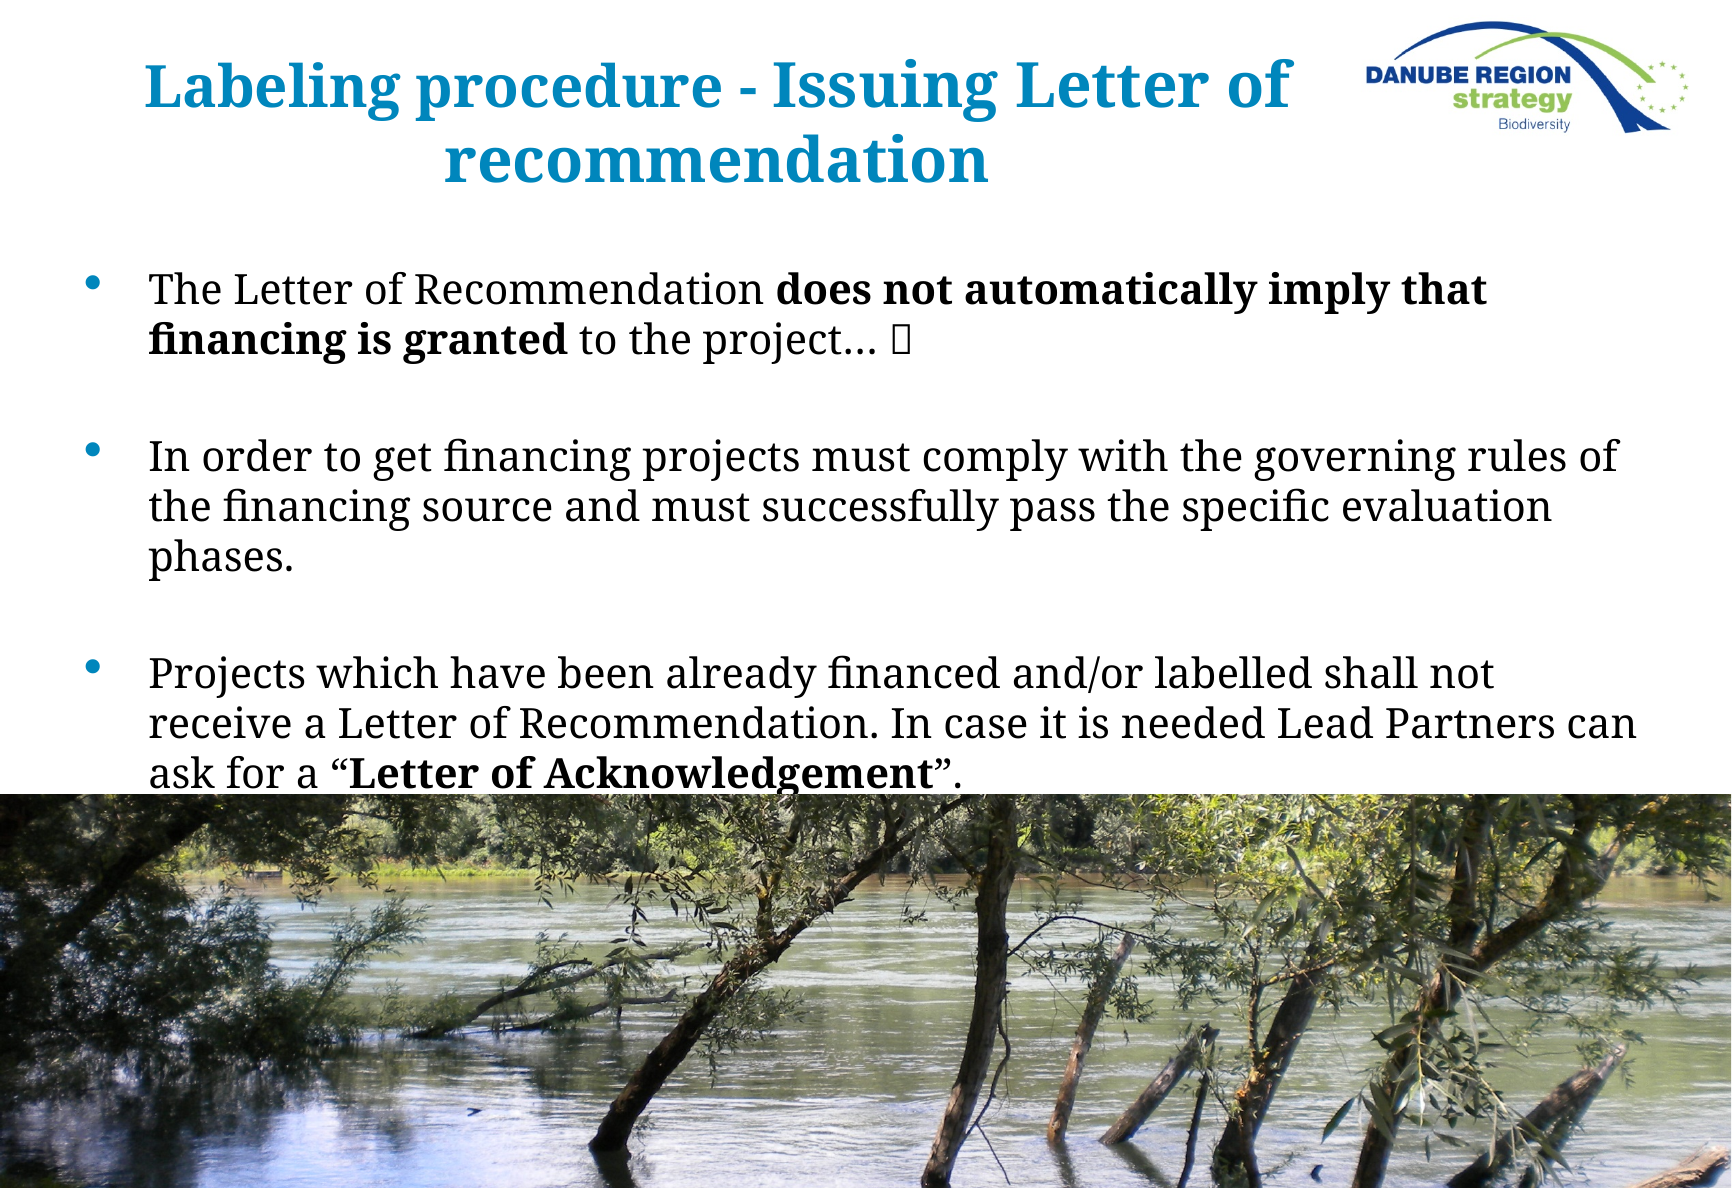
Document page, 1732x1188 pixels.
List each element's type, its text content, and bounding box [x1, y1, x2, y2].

title Labeling procedure - Issuing Letter of recommendation [38, 38, 1344, 128]
picture [1349, 4, 1705, 150]
picture [0, 794, 1732, 1188]
list The Letter of Recommendation does not automatically imply that financing is granted to the project…  In order to get financing projects must comply with the governing rules of the financing source and must successfully pass the specific evaluation phases. Projects which have been already financed and/or labelled shall not receive a Letter of Recommendation. In case it is needed Lead Partners can ask for a “Letter of Acknowledge­ment”. [85, 262, 1646, 772]
